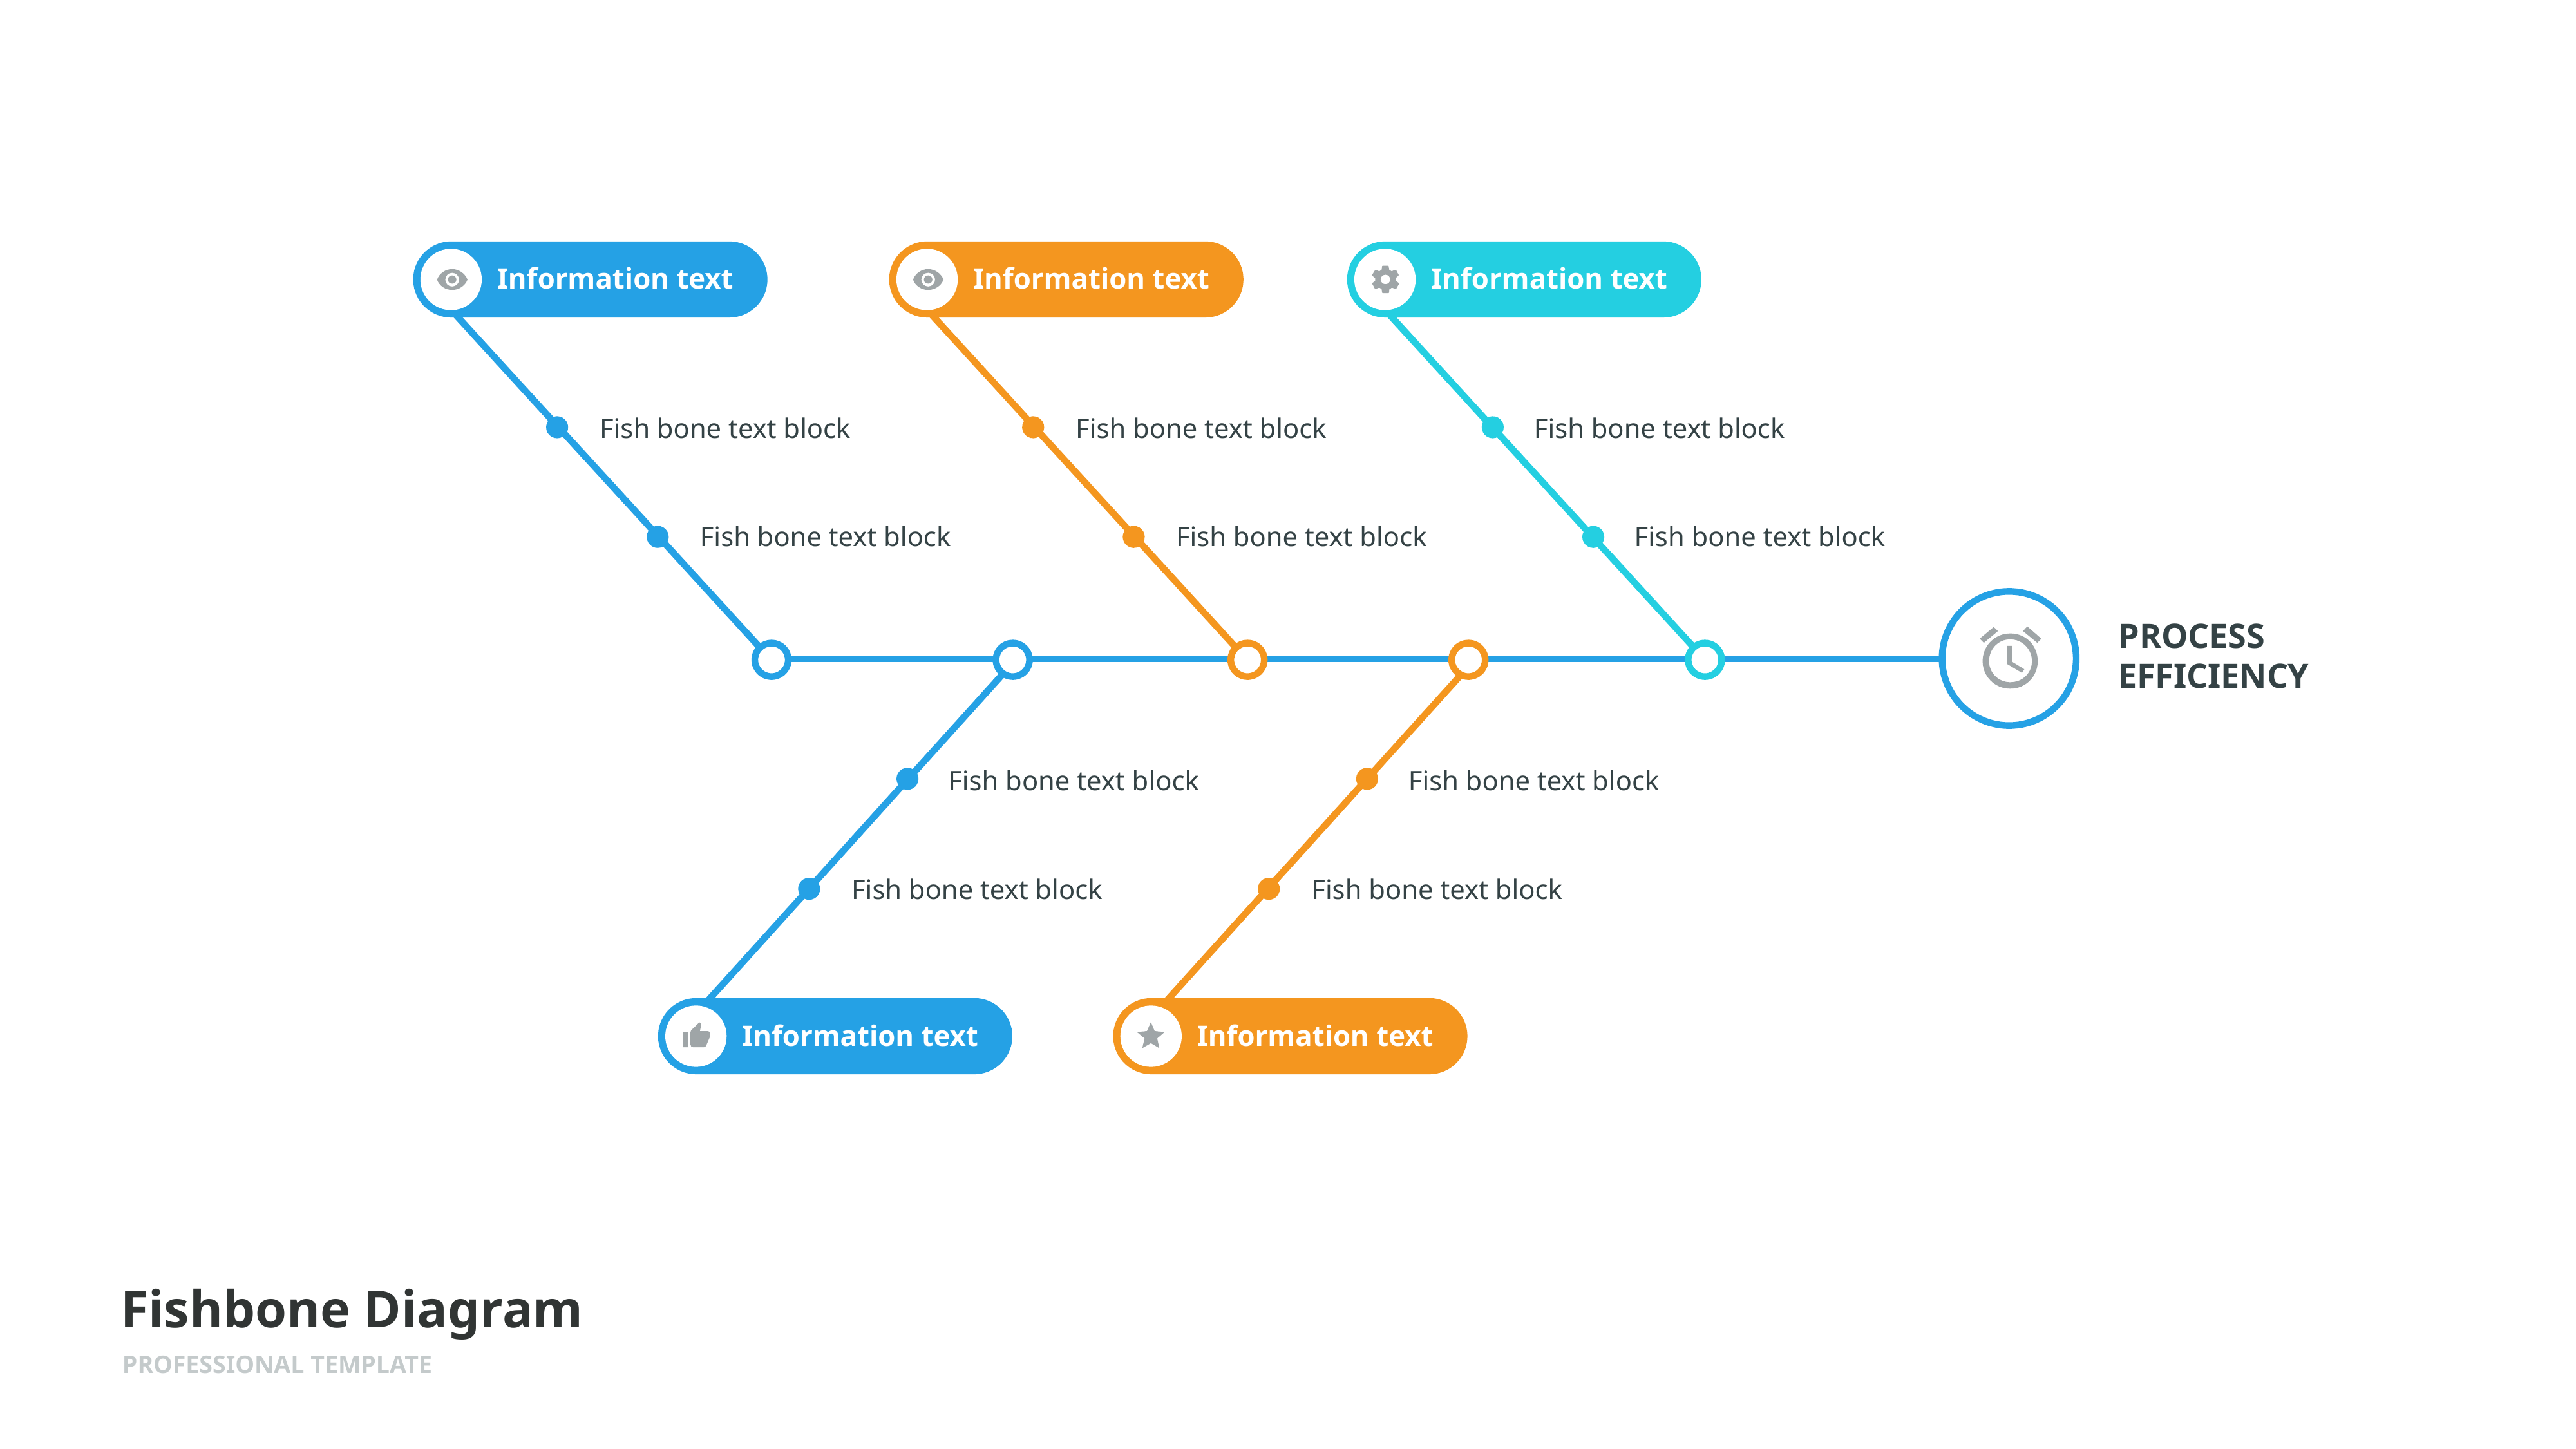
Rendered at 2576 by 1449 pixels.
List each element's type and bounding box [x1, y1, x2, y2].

text_box [413, 241, 2382, 1075]
